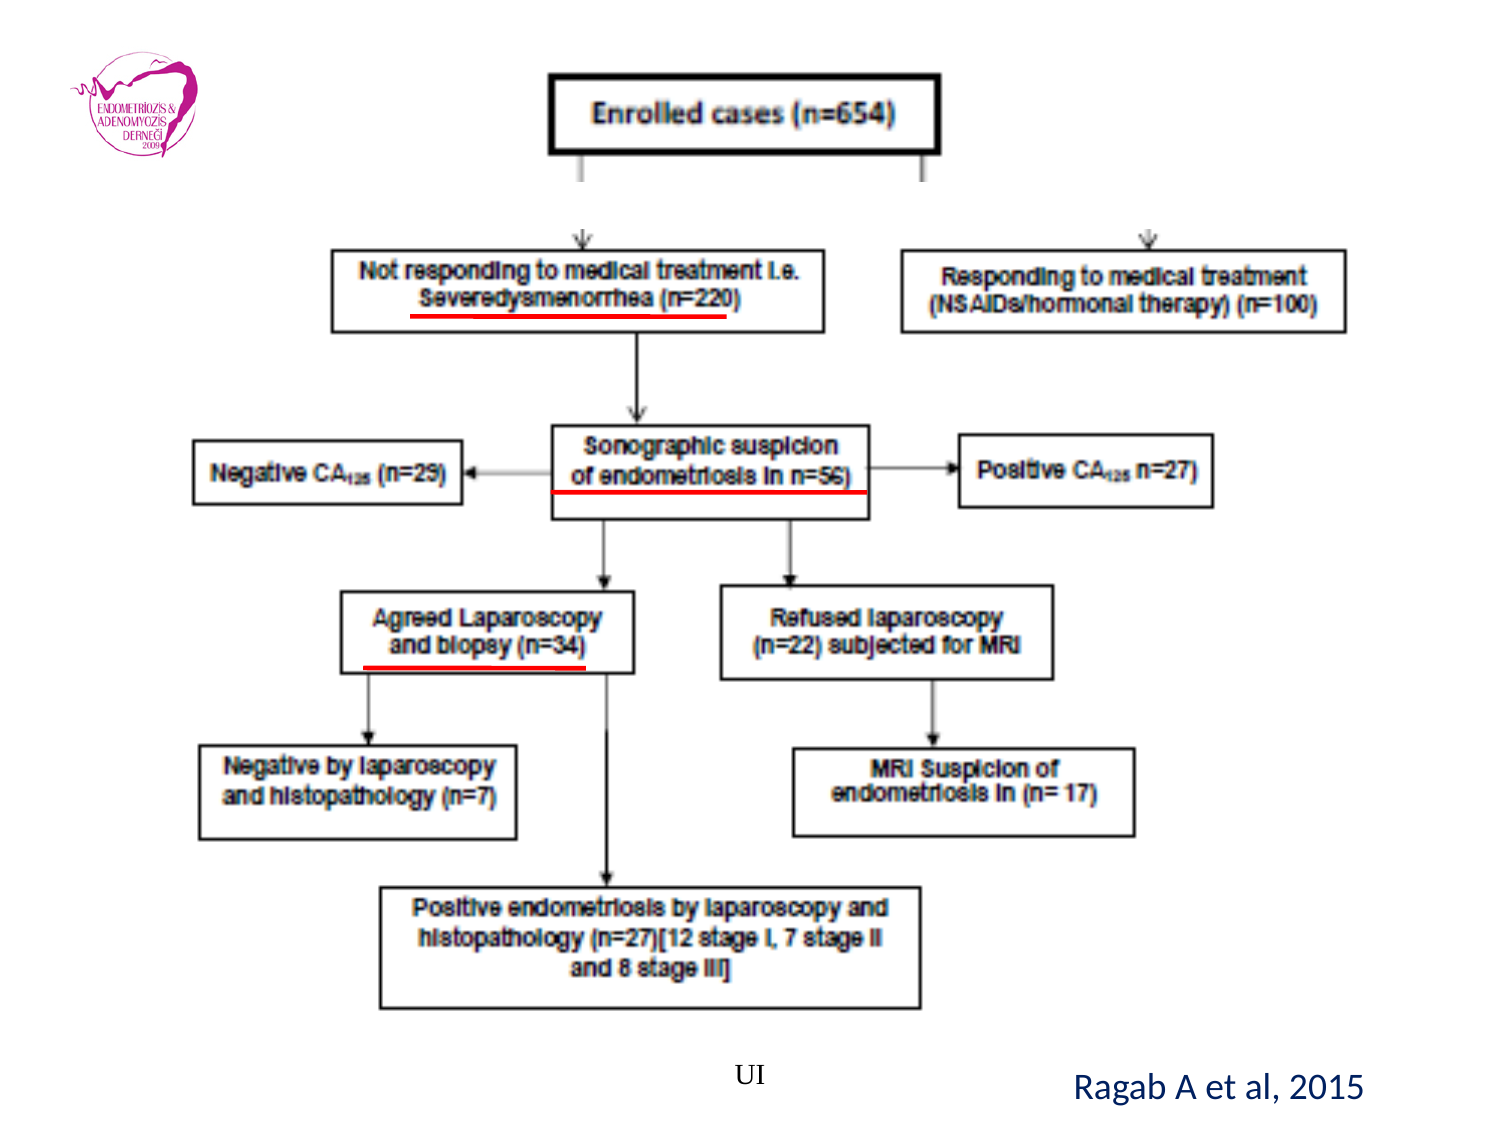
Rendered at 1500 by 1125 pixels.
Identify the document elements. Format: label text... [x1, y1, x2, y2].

picture [491, 34, 1032, 182]
text_box Ragab A et al, 2015 [1059, 1054, 1381, 1115]
footer UI [512, 1042, 988, 1103]
picture [70, 46, 206, 162]
picture [175, 229, 1390, 1032]
